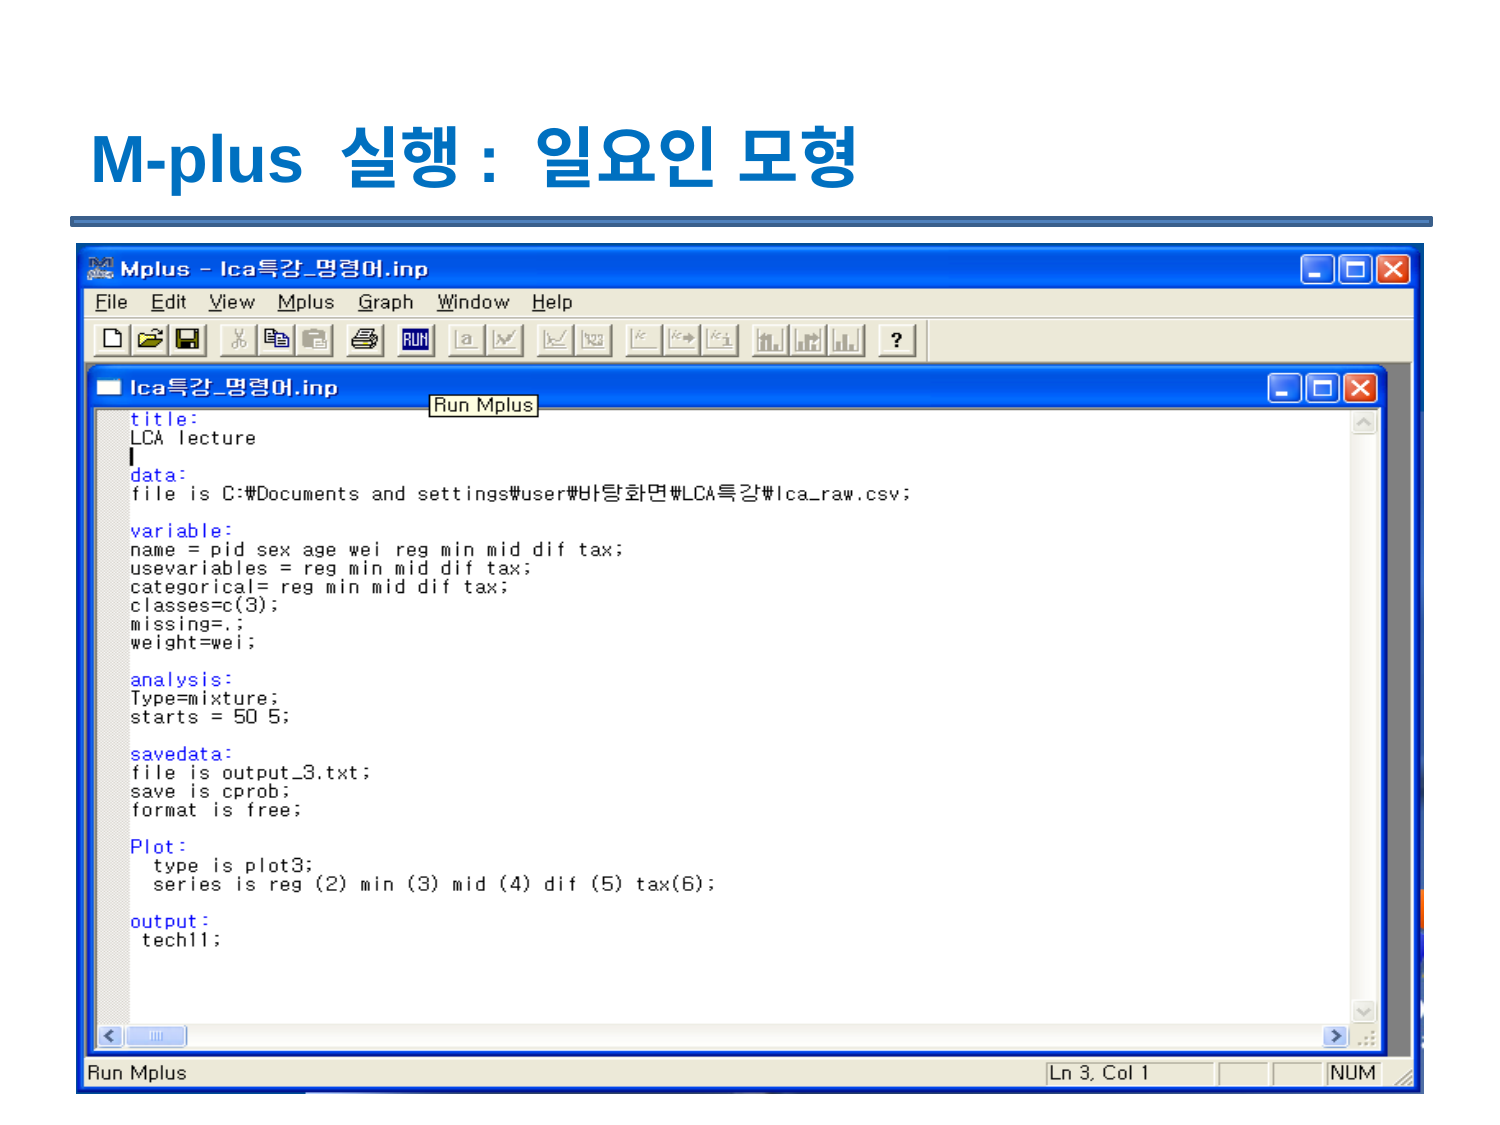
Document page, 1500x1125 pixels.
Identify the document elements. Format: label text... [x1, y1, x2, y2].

picture [76, 243, 1424, 1095]
title M-plus 실행: 일요인 모형 [74, 80, 1426, 232]
